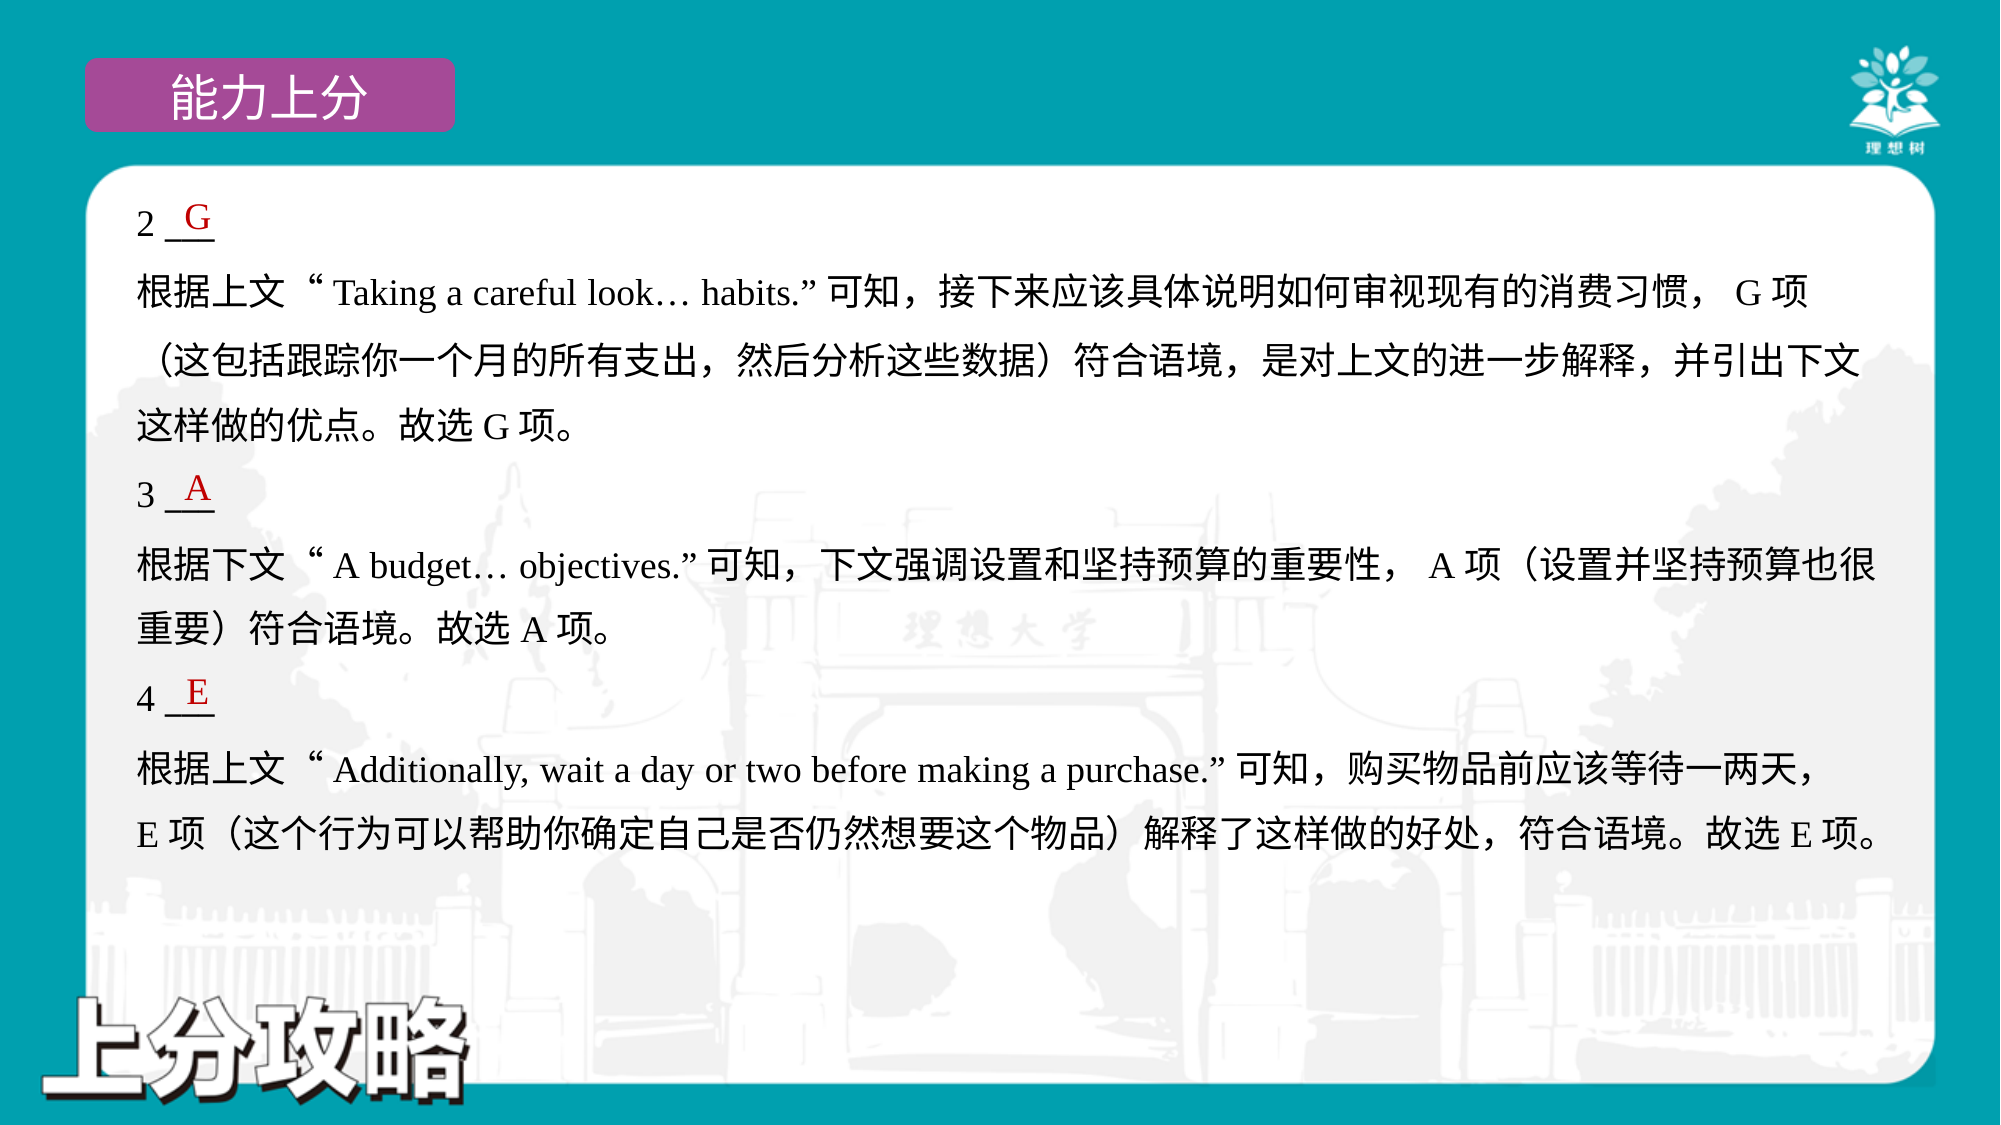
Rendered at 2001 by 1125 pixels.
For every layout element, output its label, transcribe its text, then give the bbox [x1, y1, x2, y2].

text_box 根据上文“Taking a careful look… habits.”可知，接下来应该具体说明如何审视现有的消费习惯，G项 （这包括跟踪你一个月的所有支出，然后分析这些数据）符合语境，是对上文的进一步解释，并引出下文 这样做的优点。故选G项。 [136, 244, 1865, 441]
text_box G [170, 170, 226, 230]
text_box 根据下文“A budget… objectives.”可知，下文强调设置和坚持预算的重要性，A项（设置并坚持预算也很 重要）符合语境。故选A项。 [136, 516, 1865, 644]
text_box 2 ___ [136, 176, 1865, 237]
text_box A [170, 440, 226, 501]
text_box 4 ___ [136, 652, 1865, 712]
text_box 3 ___ [136, 447, 1865, 507]
text_box E [172, 645, 224, 706]
picture [0, 0, 2000, 1125]
text_box 根据上文“Additionally, wait a day or two before making a purchase.”可知，购买物品前应该等待一两天， E项（这个行为可以帮助你确定自己是否仍然想要这个物品）解释了这样做的好处，符合语境。故选E项。 [136, 721, 1865, 849]
